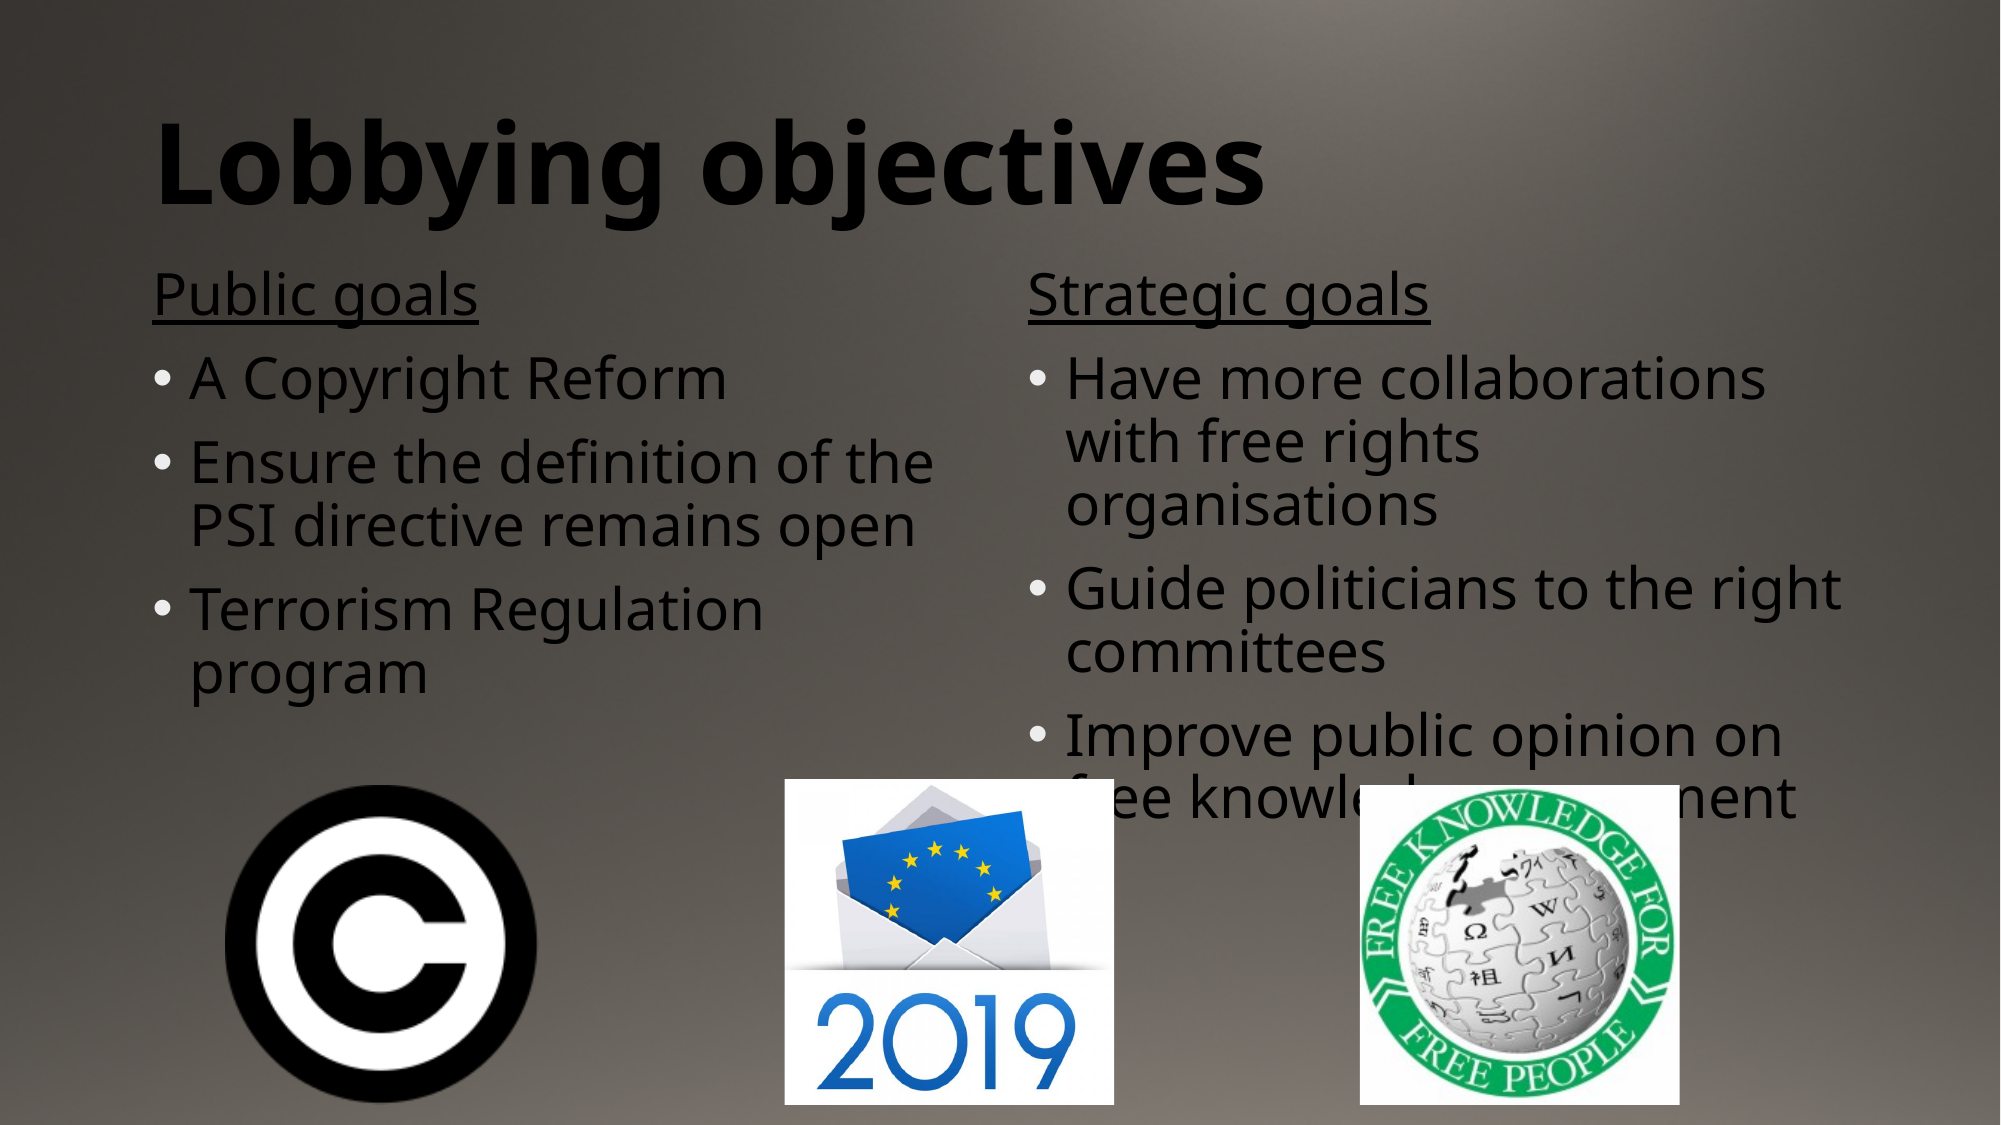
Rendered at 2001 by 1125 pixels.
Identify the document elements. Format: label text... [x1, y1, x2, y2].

list Strategic goals Have more collaborations with free rights organisations Guide politicians to the right committees Improve public opinion on free knowledge movement [1012, 258, 1863, 780]
title Lobbying objectives [137, 59, 1863, 278]
picture [0, 0, 2001, 1125]
list Public goals A Copyright Reform Ensure the definition of the PSI directive remains open Terrorism Regulation program [137, 258, 988, 687]
